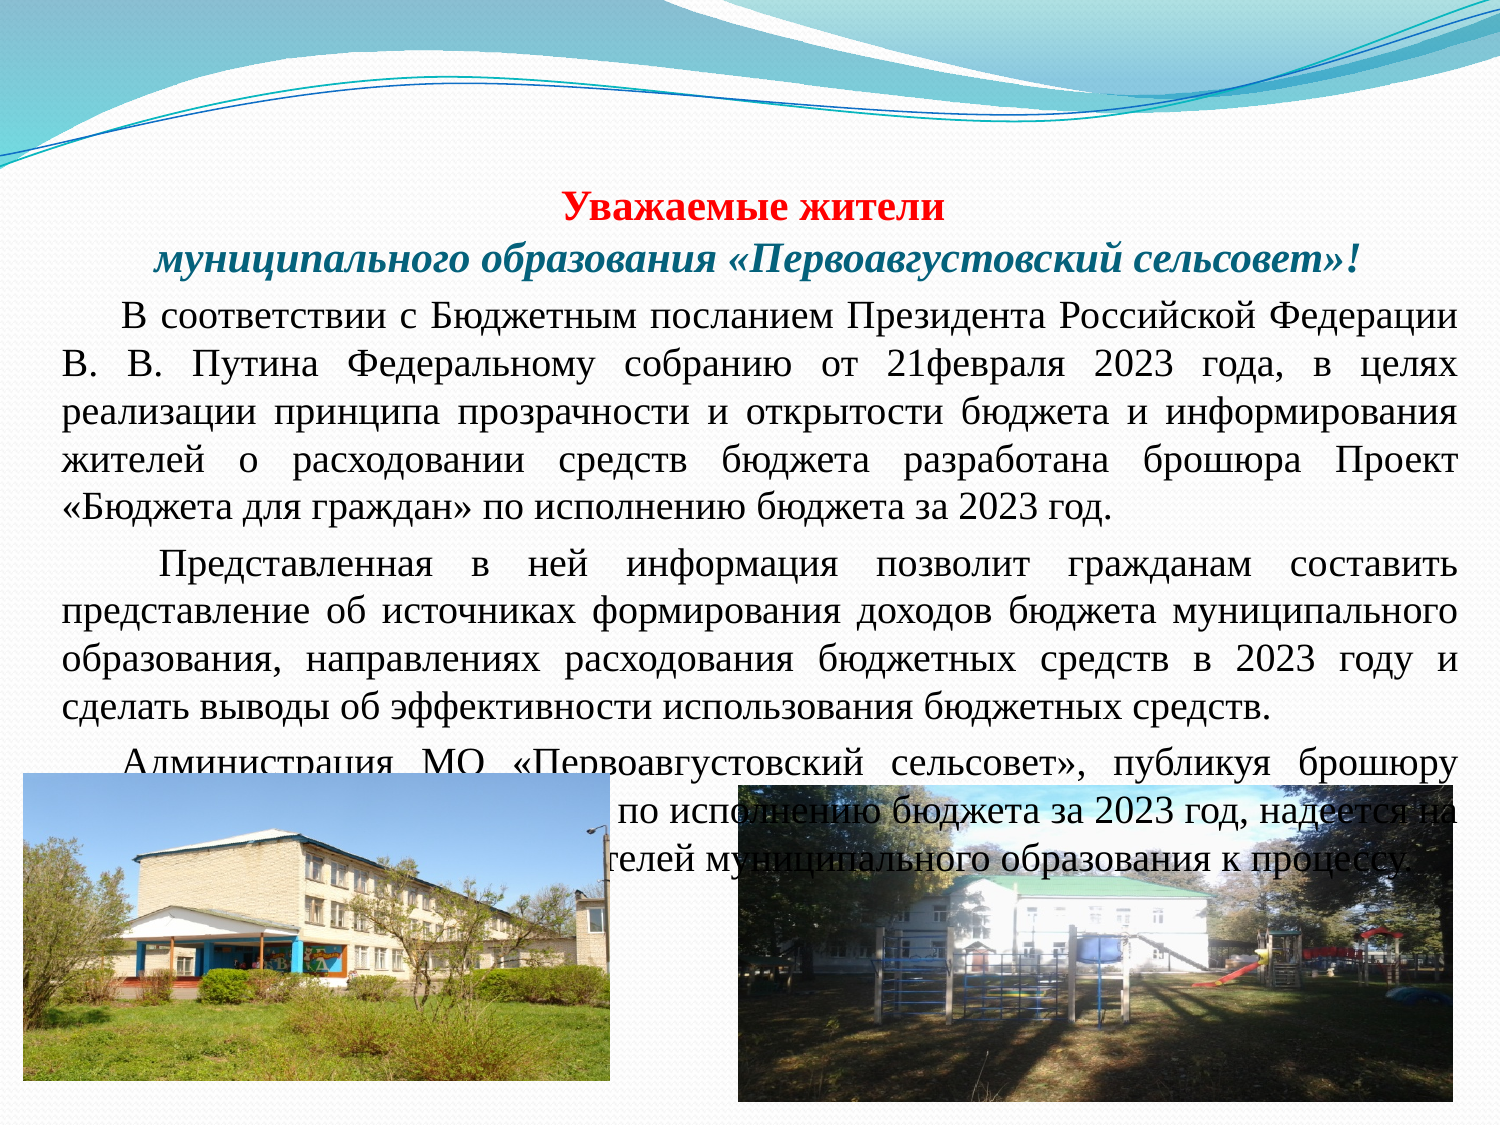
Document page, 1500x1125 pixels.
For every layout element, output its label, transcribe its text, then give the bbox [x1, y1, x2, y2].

table_cell 1323766,00 [731, 786, 738, 961]
picture [23, 773, 610, 1081]
table_cell 1323766,00 [1454, 788, 1459, 961]
picture [738, 784, 1454, 1102]
title Уважаемые жители муниципального образования «Первоавгустовский сельсовет»! [140, 58, 1366, 281]
table_cell 1323766,00 [610, 775, 616, 961]
list В соответствии с Бюджетным посланием Президента Российской Федерации В. В. Путина Федеральному собранию от 21февраля 2023 года, в целях реализации принципа прозрачности и открытости бюджета и информирования жителей о расходовании средств бюджета разработана брошюра Проект «Бюджета для граждан» по исполнению бюджета за 2023 год. Представленная в ней информация позволит гражданам составить представление об источниках формирования доходов бюджета муниципального образования, направлениях расходования бюджетных средств в 2023 году и сделать выводы об эффективности использования бюджетных средств. Администрация МО «Первоавгустовский сельсовет», публикуя брошюру Проект «Бюджета для граждан» по исполнению бюджета за 2023 год, надеется на заинтересованное внимание жителей муниципального образования к процессу. исполнения бюджета. [46, 281, 1475, 961]
